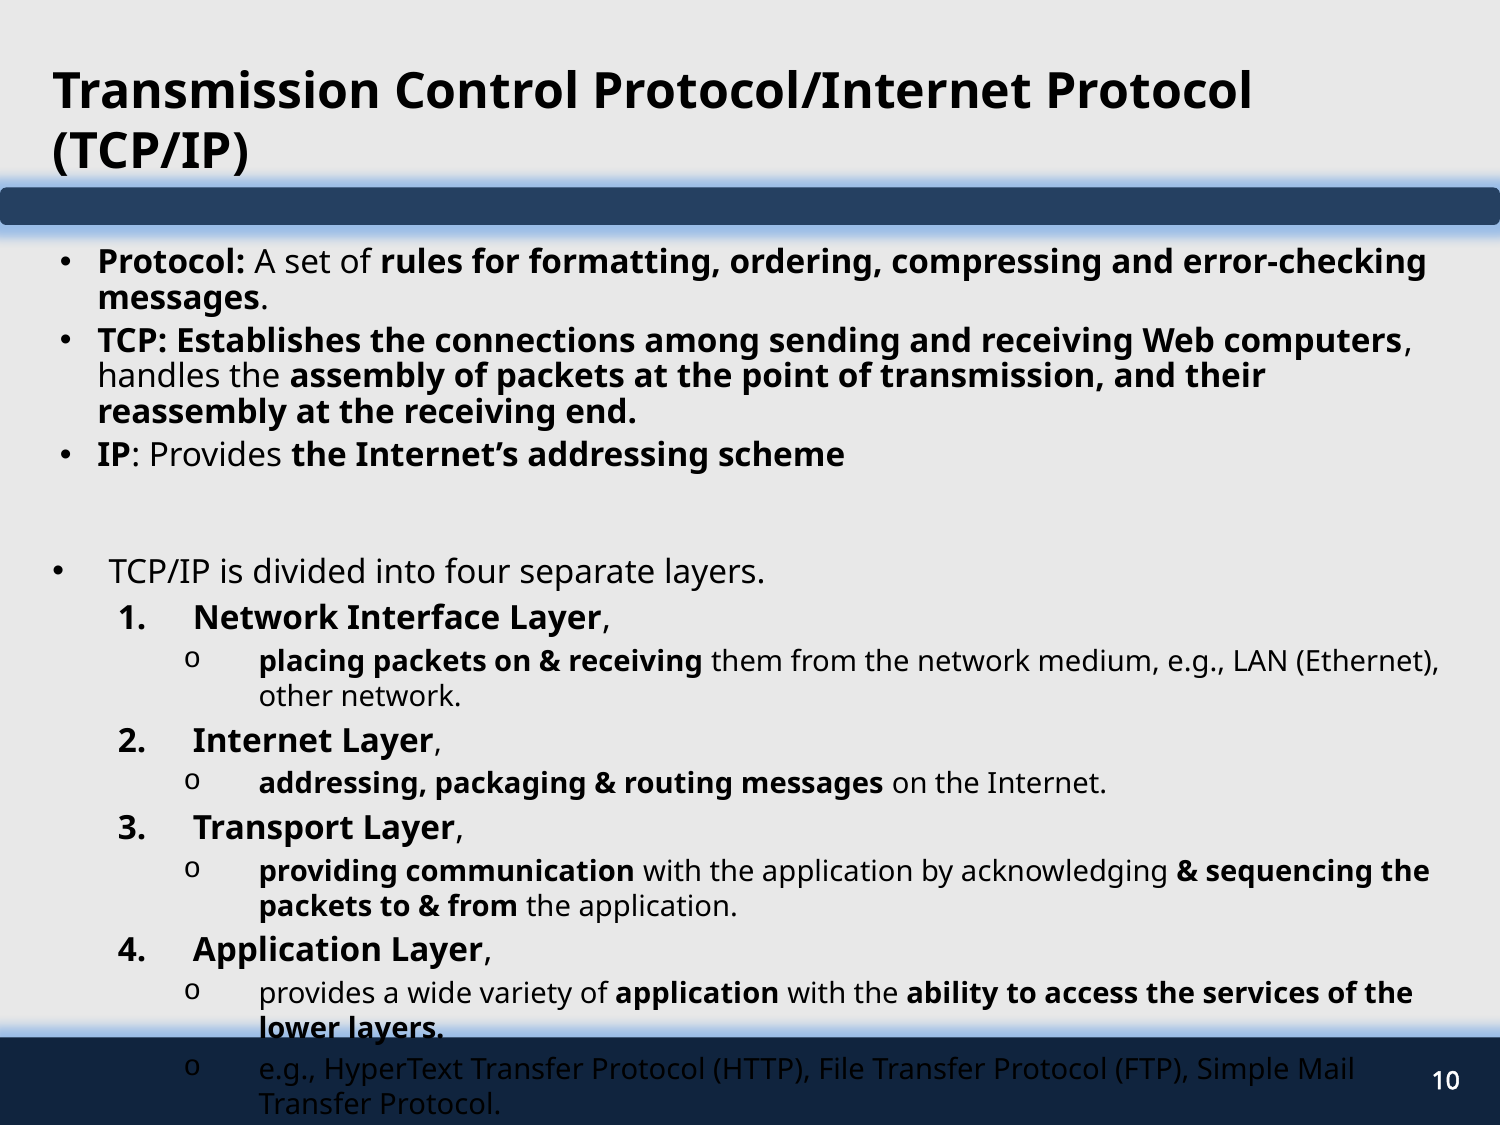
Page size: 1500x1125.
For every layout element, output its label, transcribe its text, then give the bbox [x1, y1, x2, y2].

slide_number 10 [1412, 1050, 1475, 1113]
title Transmission Control Protocol/Internet Protocol (TCP/IP) [37, 62, 1438, 176]
list Protocol: A set of rules for formatting, ordering, compressing and error-checking messages. TCP: Establishes the connections among sending and receiving Web computers, handles the assembly of packets at the point of transmission, and their reassembly at the receiving end. IP: Provides the Internet’s addressing scheme TCP/IP is divided into four separate layers. Network Interface Layer, placing packets on & receiving them from the network medium, e.g., LAN (Ethernet), other network. Internet Layer, addressing, packaging & routing messages on the Internet. Transport Layer, providing communication with the application by acknowledging & sequencing the packets to & from the application. Application Layer, provides a wide variety of application with the ability to access the services of the lower layers. e.g., HyperText Transfer Protocol (HTTP), File Transfer Protocol (FTP), Simple Mail Transfer Protocol. [37, 237, 1475, 1025]
